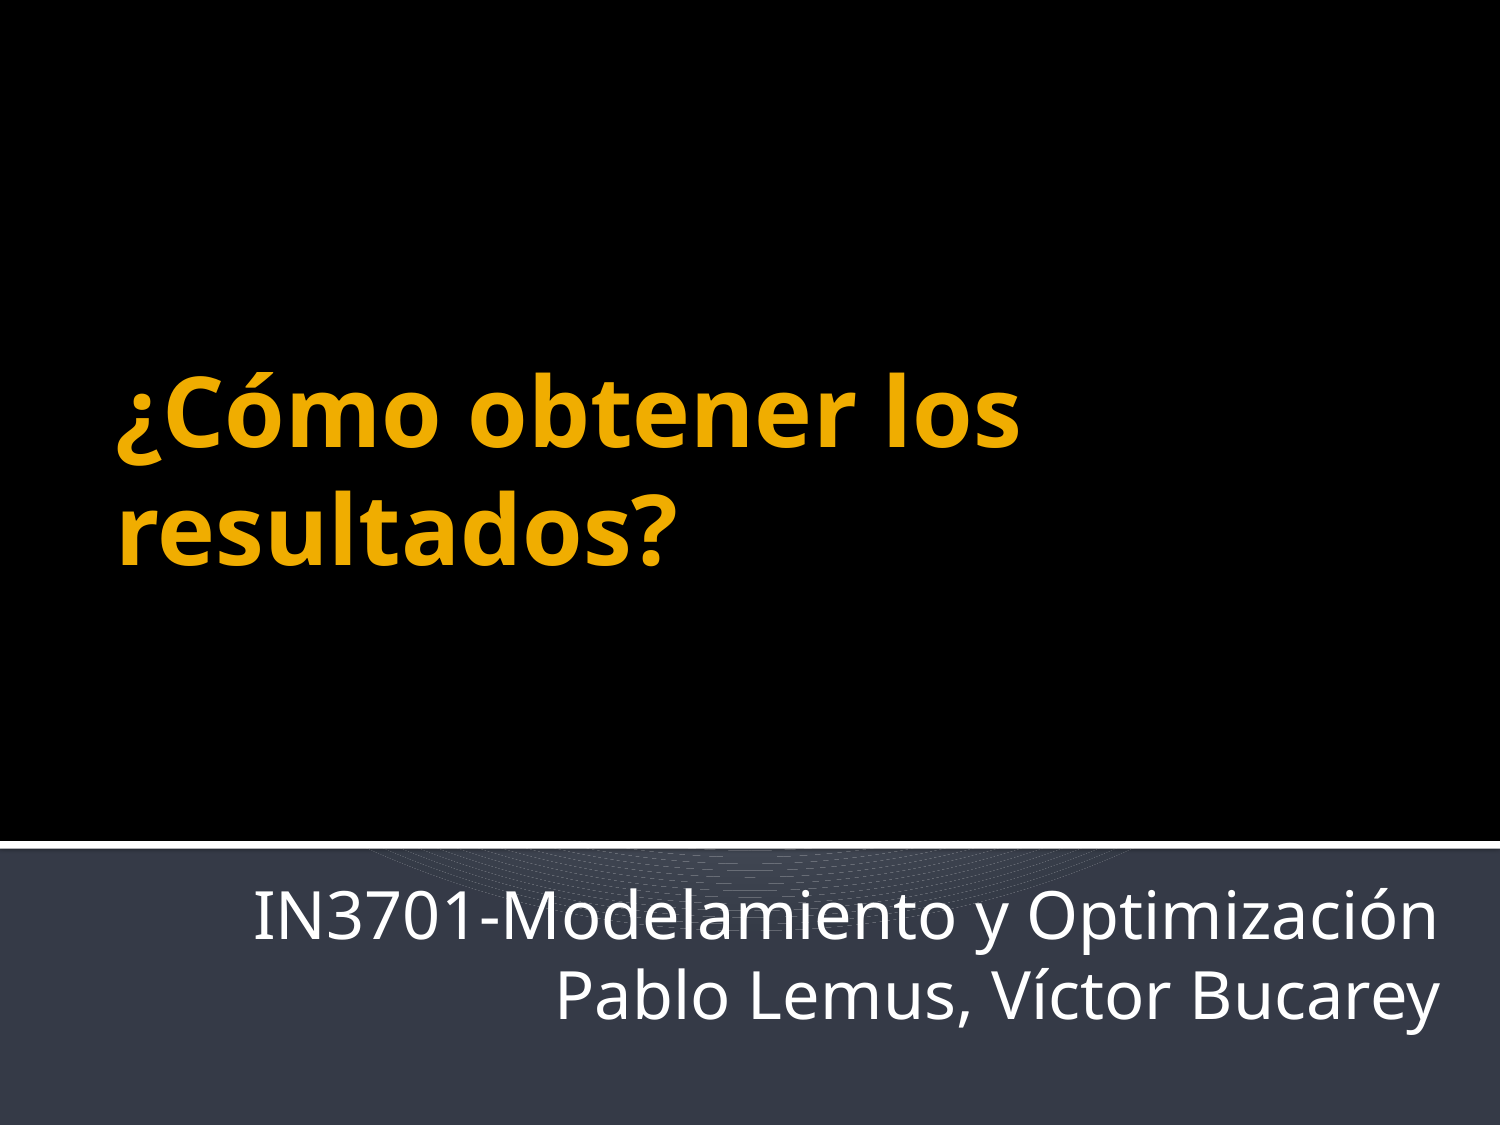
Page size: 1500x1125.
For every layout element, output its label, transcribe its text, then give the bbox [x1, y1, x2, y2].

title ¿Cómo obtener los resultados? [100, 349, 1426, 625]
subtitle IN3701-Modelamiento y Optimización Pablo Lemus, Víctor Bucarey [123, 786, 1449, 1033]
